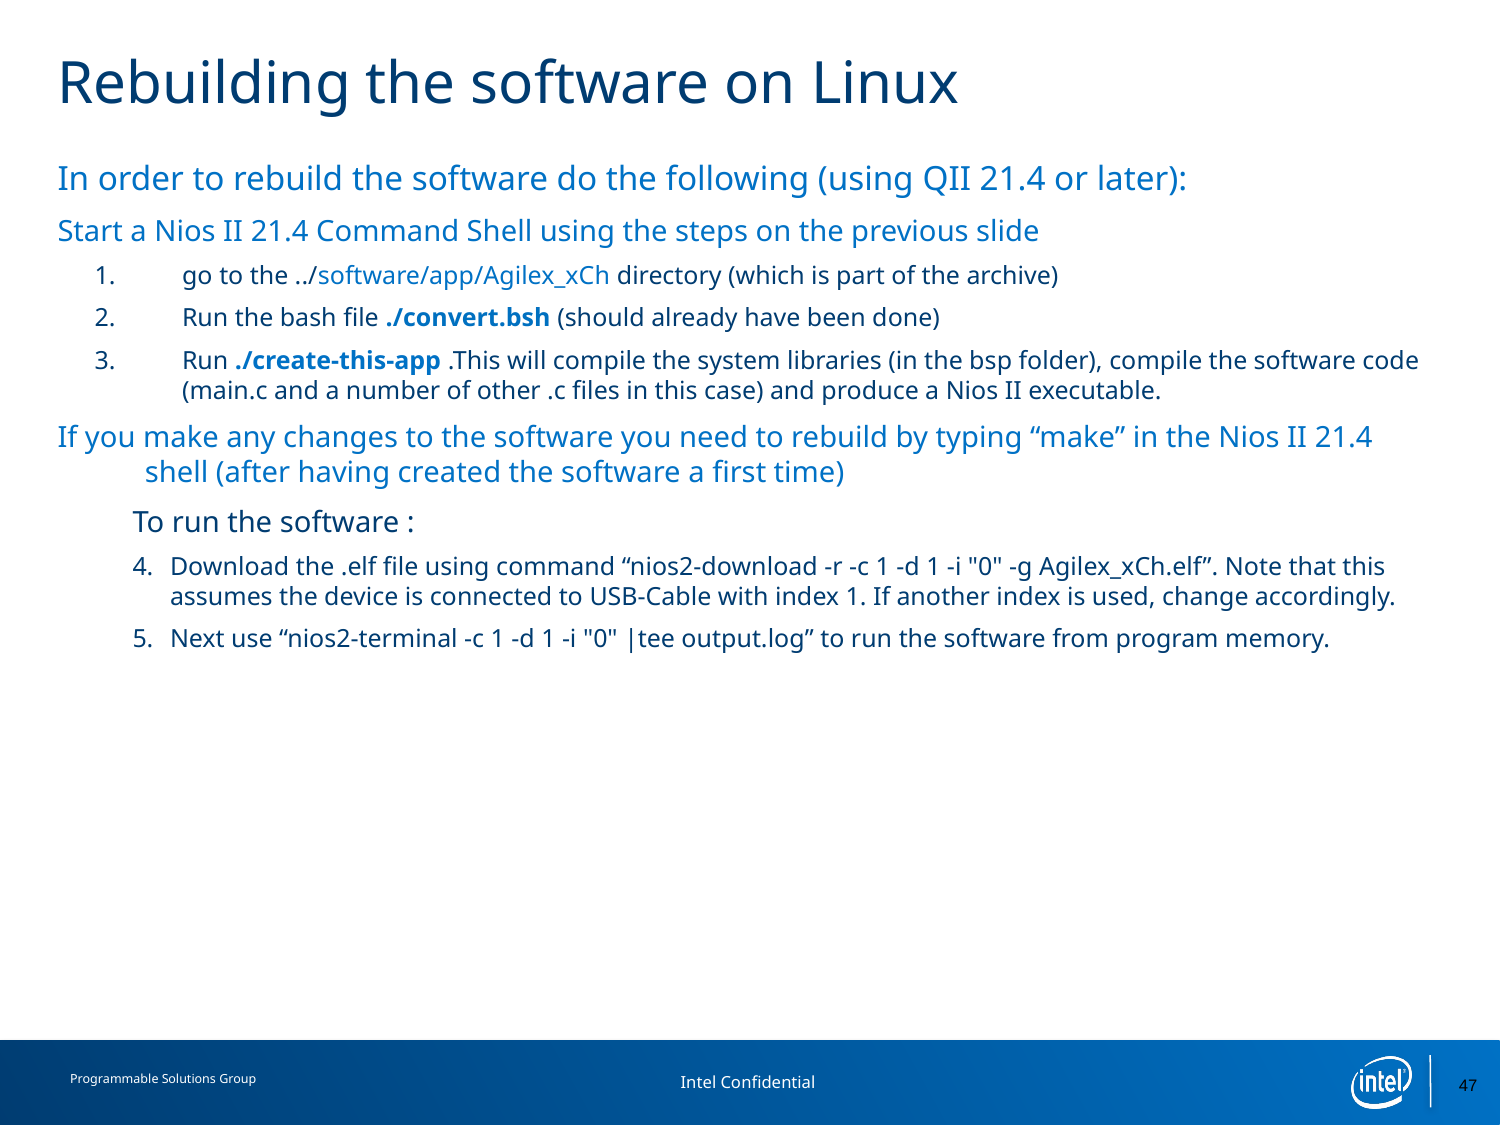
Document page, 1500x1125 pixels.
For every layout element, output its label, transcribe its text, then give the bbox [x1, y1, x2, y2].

slide_number 47 [1127, 1055, 1478, 1116]
title Rebuilding the software on Linux [57, 44, 1425, 157]
list In order to rebuild the software do the following (using QII 21.4 or later): Start a Nios II 21.4 Command Shell using the steps on the previous slide go to the ../software/app/Agilex_xCh directory (which is part of the archive) Run the bash file ./convert.bsh (should already have been done) Run ./create-this-app .This will compile the system libraries (in the bsp folder), compile the software code (main.c and a number of other .c files in this case) and produce a Nios II executable. If you make any changes to the software you need to rebuild by typing “make” in the Nios II 21.4 shell (after having created the software a first time) To run the software : Download the .elf file using command “nios2-download -r -c 1 -d 1 -i "0" -g Agilex_xCh.elf”. Note that this assumes the device is connected to USB-Cable with index 1. If another index is used, change accordingly. Next use “nios2-terminal -c 1 -d 1 -i "0" |tee output.log” to run the software from program memory. [57, 157, 1425, 995]
